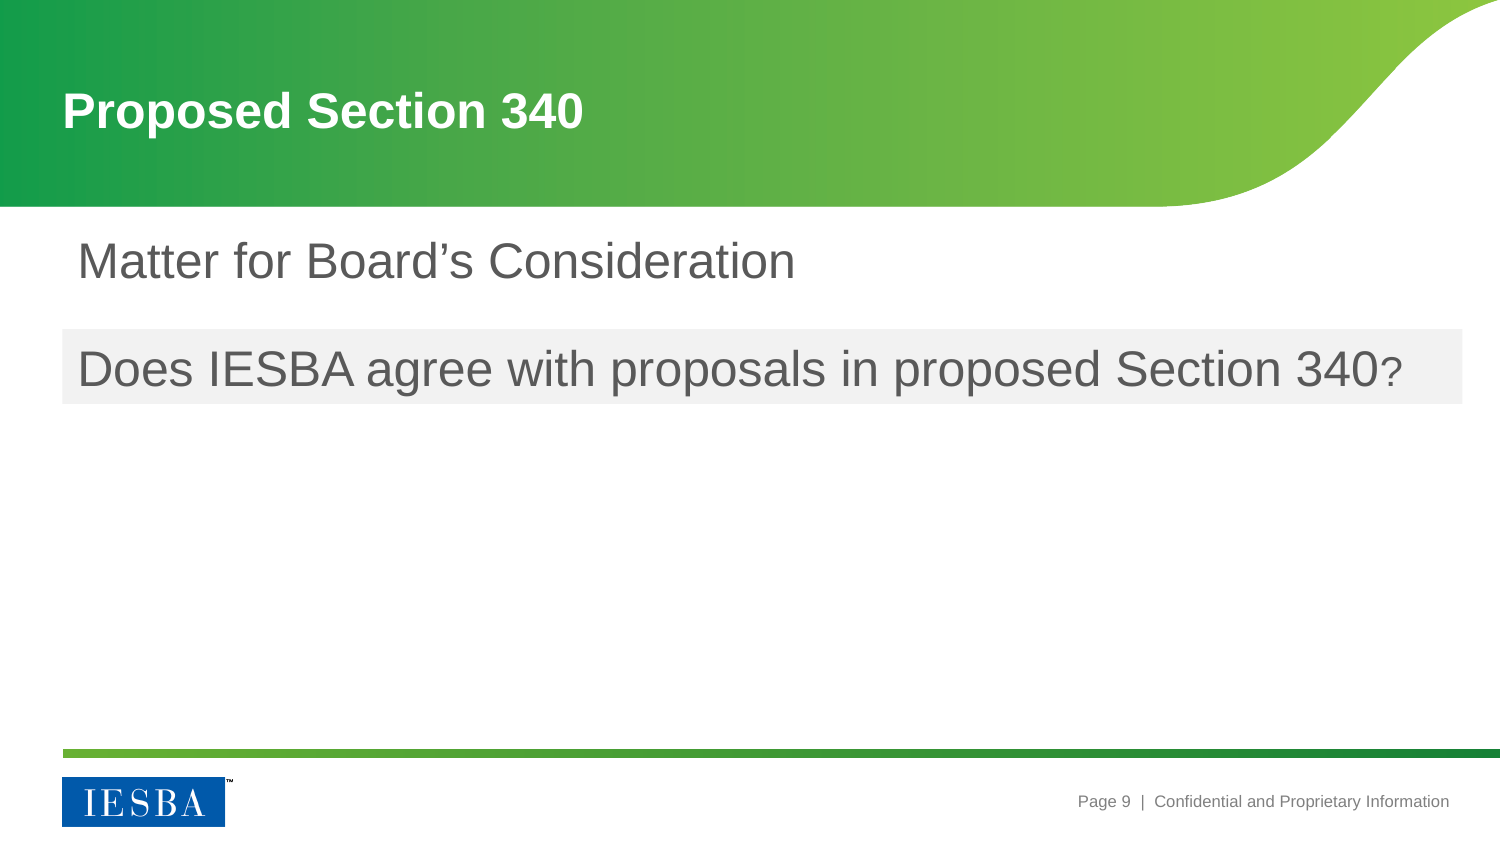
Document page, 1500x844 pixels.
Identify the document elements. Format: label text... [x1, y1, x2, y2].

list Matter for Board’s Consideration [62, 220, 863, 322]
title Proposed Section 340 [62, 75, 1300, 142]
picture [0, 0, 1500, 207]
text_box Does IESBA agree with proposals in proposed Section 340? [62, 329, 1463, 404]
picture [62, 777, 233, 827]
